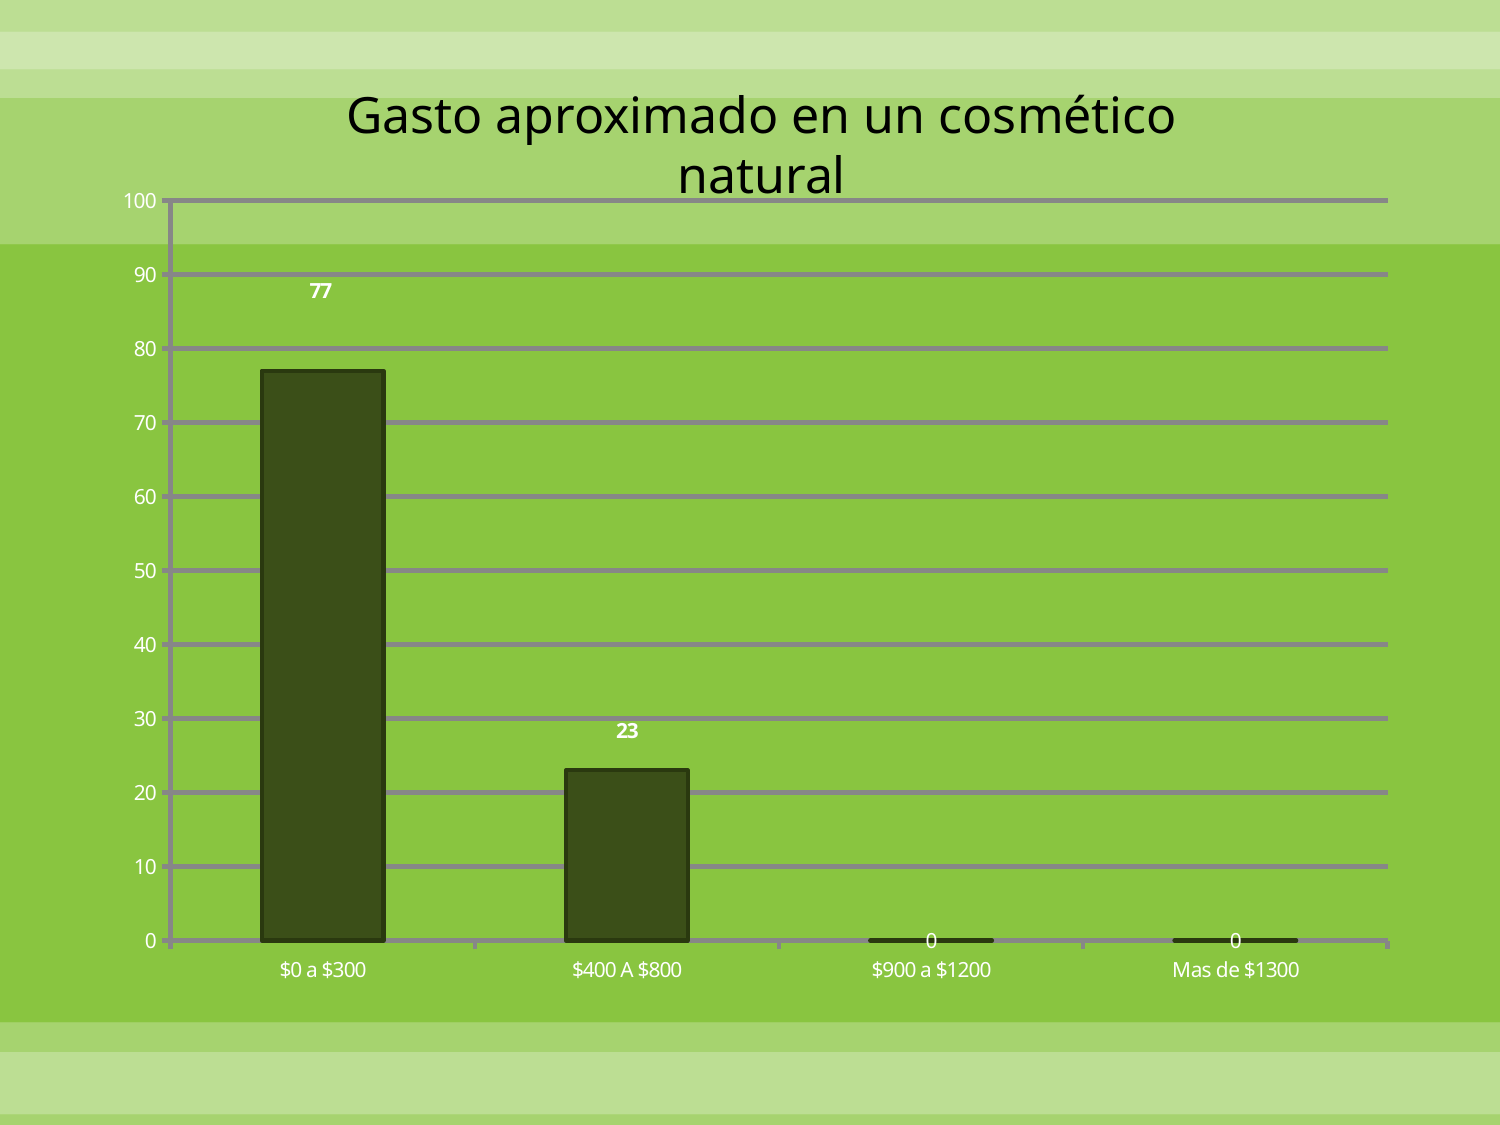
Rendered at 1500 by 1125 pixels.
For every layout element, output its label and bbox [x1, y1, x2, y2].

picture [0, 0, 1500, 1125]
chart [63, 76, 1427, 1037]
